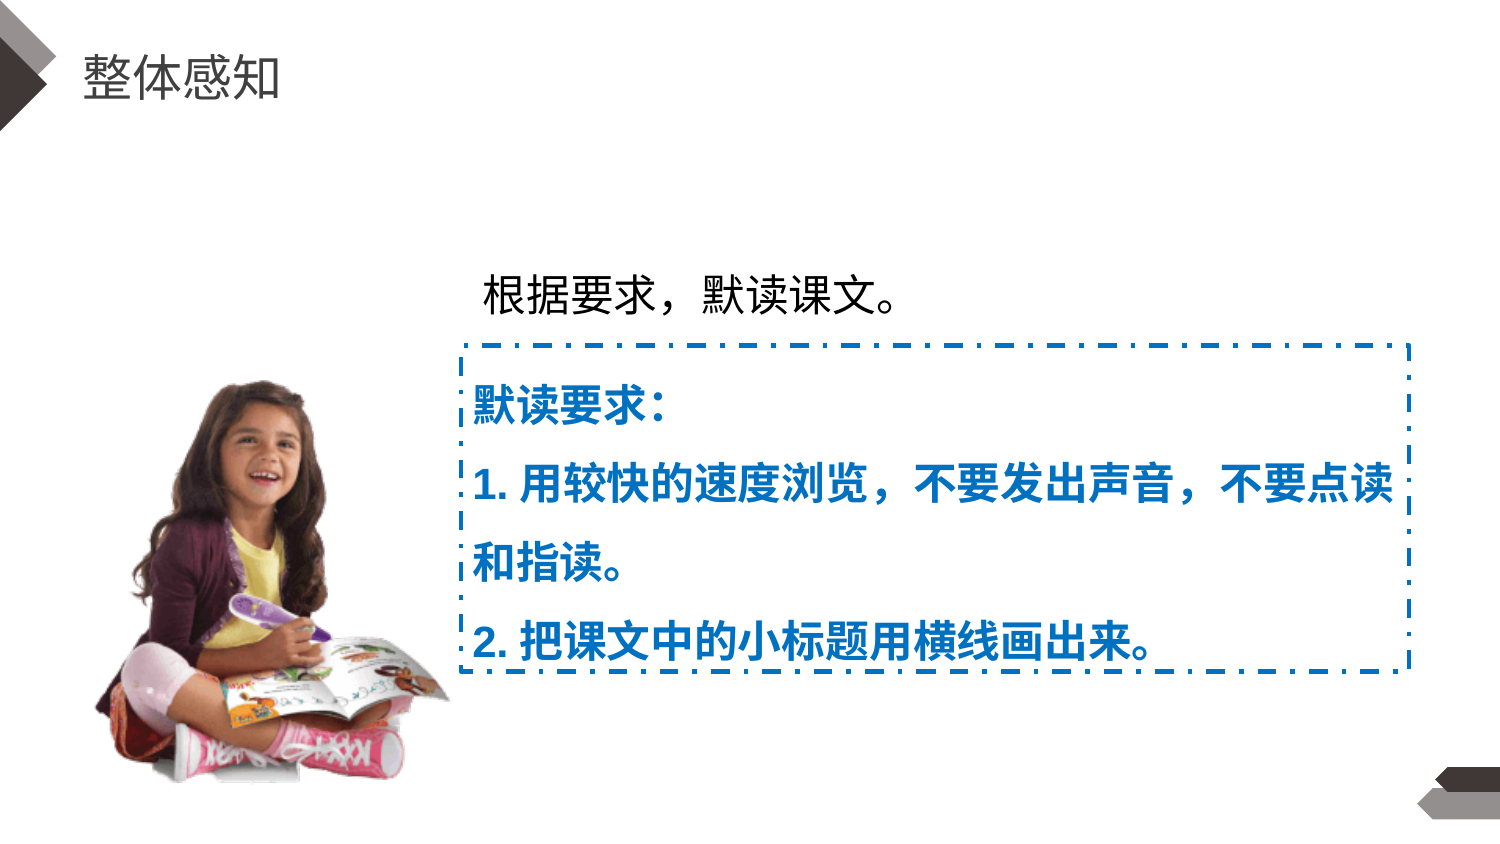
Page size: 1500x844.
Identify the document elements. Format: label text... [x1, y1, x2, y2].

picture [32, 318, 508, 844]
text_box 整体感知 [71, 40, 579, 113]
text_box 默读要求： 1.用较快的速度浏览，不要发出声音，不要点读和指读。 2.把课文中的小标题用横线画出来。 [508, 345, 1409, 672]
text_box 根据要求，默读课文。 [471, 236, 932, 327]
